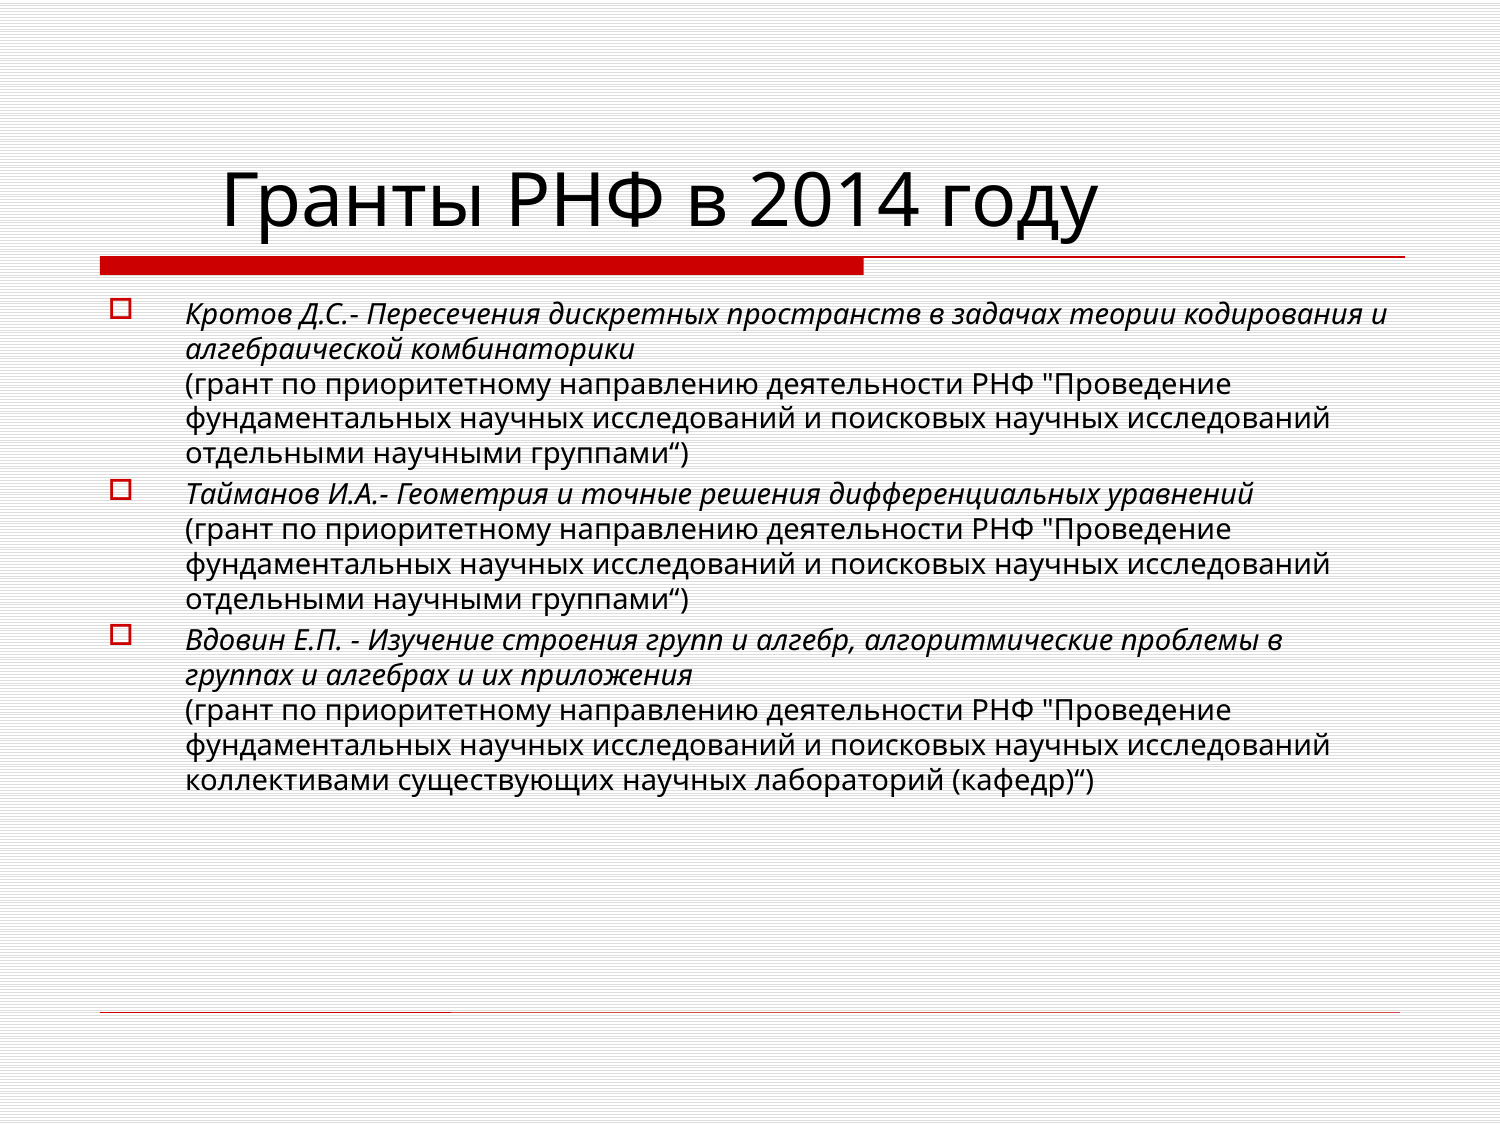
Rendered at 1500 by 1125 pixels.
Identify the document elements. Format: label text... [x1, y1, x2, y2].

list Кротов Д.С.- Пересечения дискретных пространств в задачах теории кодирования и алгебраической комбинаторики (грант по приоритетному направлению деятельности РНФ "Проведение фундаментальных научных исследований и поисковых научных исследований отдельными научными группами“) Тайманов И.А.- Геометрия и точные решения дифференциальных уравнений (грант по приоритетному направлению деятельности РНФ "Проведение фундаментальных научных исследований и поисковых научных исследований отдельными научными группами“) Вдовин Е.П. - Изучение строения групп и алгебр, алгоритмические проблемы в группах и алгебрах и их приложения (грант по приоритетному направлению деятельности РНФ "Проведение фундаментальных научных исследований и поисковых научных исследований коллективами существующих научных лабораторий (кафедр)“) [92, 287, 1406, 988]
title Гранты РНФ в 2014 году [93, 49, 1407, 250]
